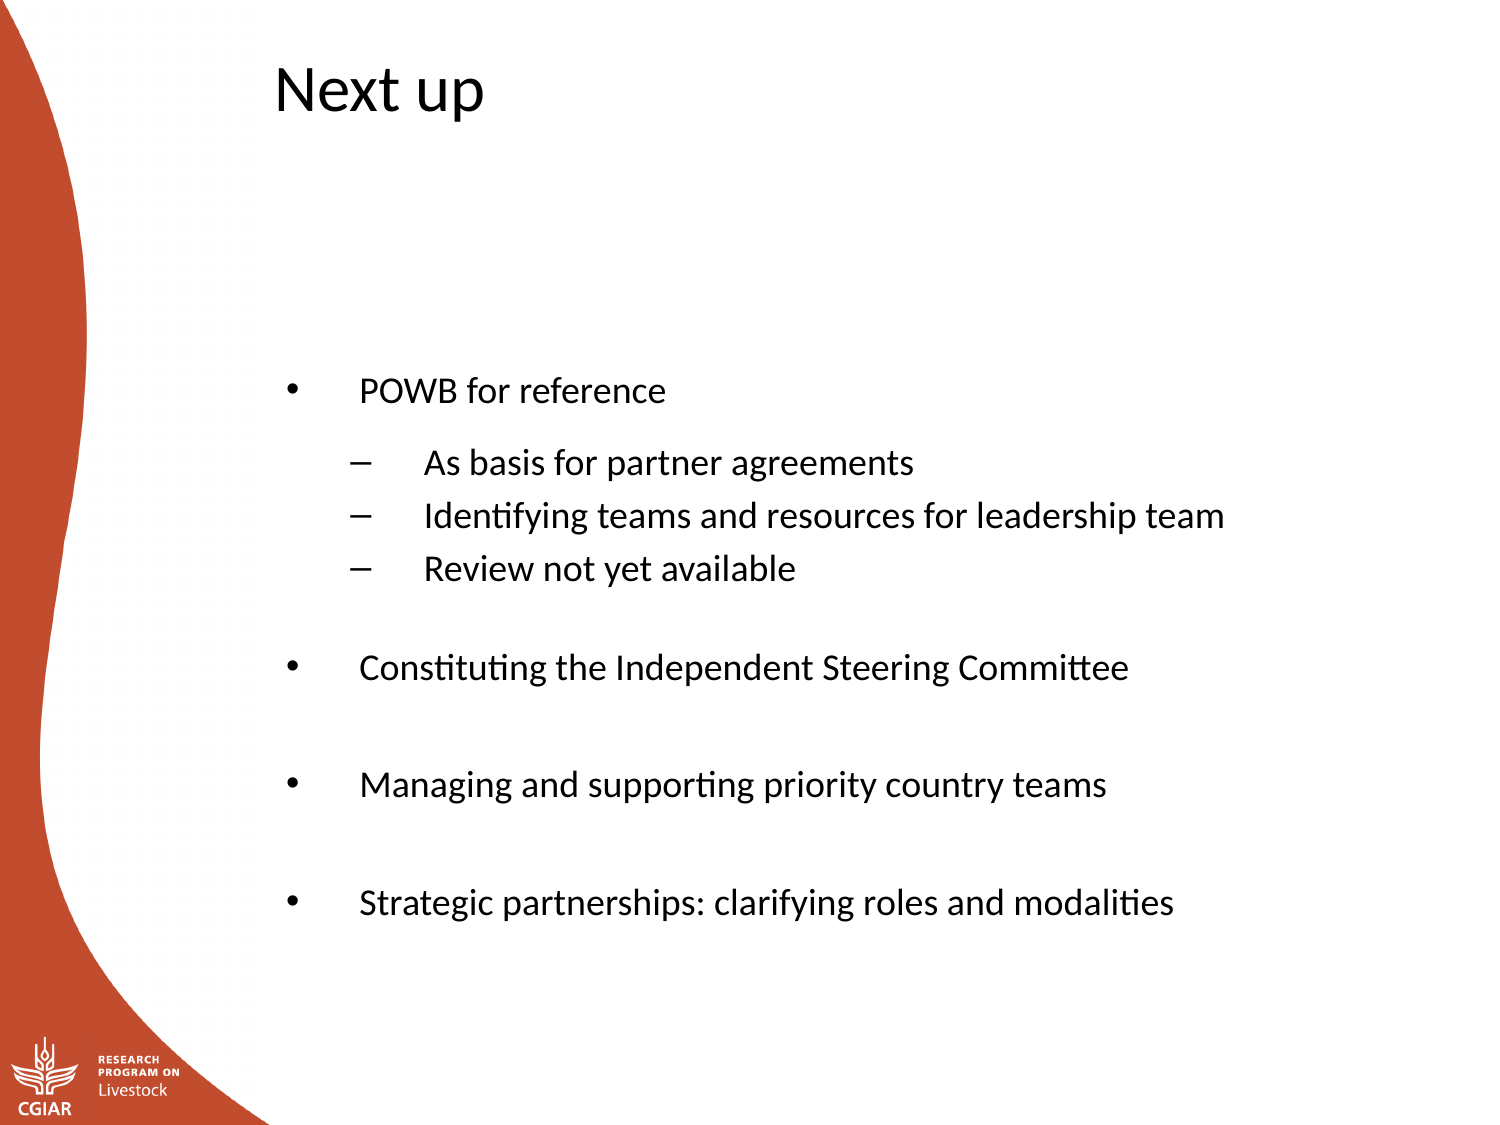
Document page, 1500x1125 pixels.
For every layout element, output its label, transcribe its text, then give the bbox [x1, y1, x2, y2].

picture [0, 0, 270, 1125]
list POWB for reference As basis for partner agreements Identifying teams and resources for leadership team Review not yet available Constituting the Independent Steering Committee Managing and supporting priority country teams Strategic partnerships: clarifying roles and modalities [225, 312, 1450, 938]
list Next up [212, 37, 1450, 225]
